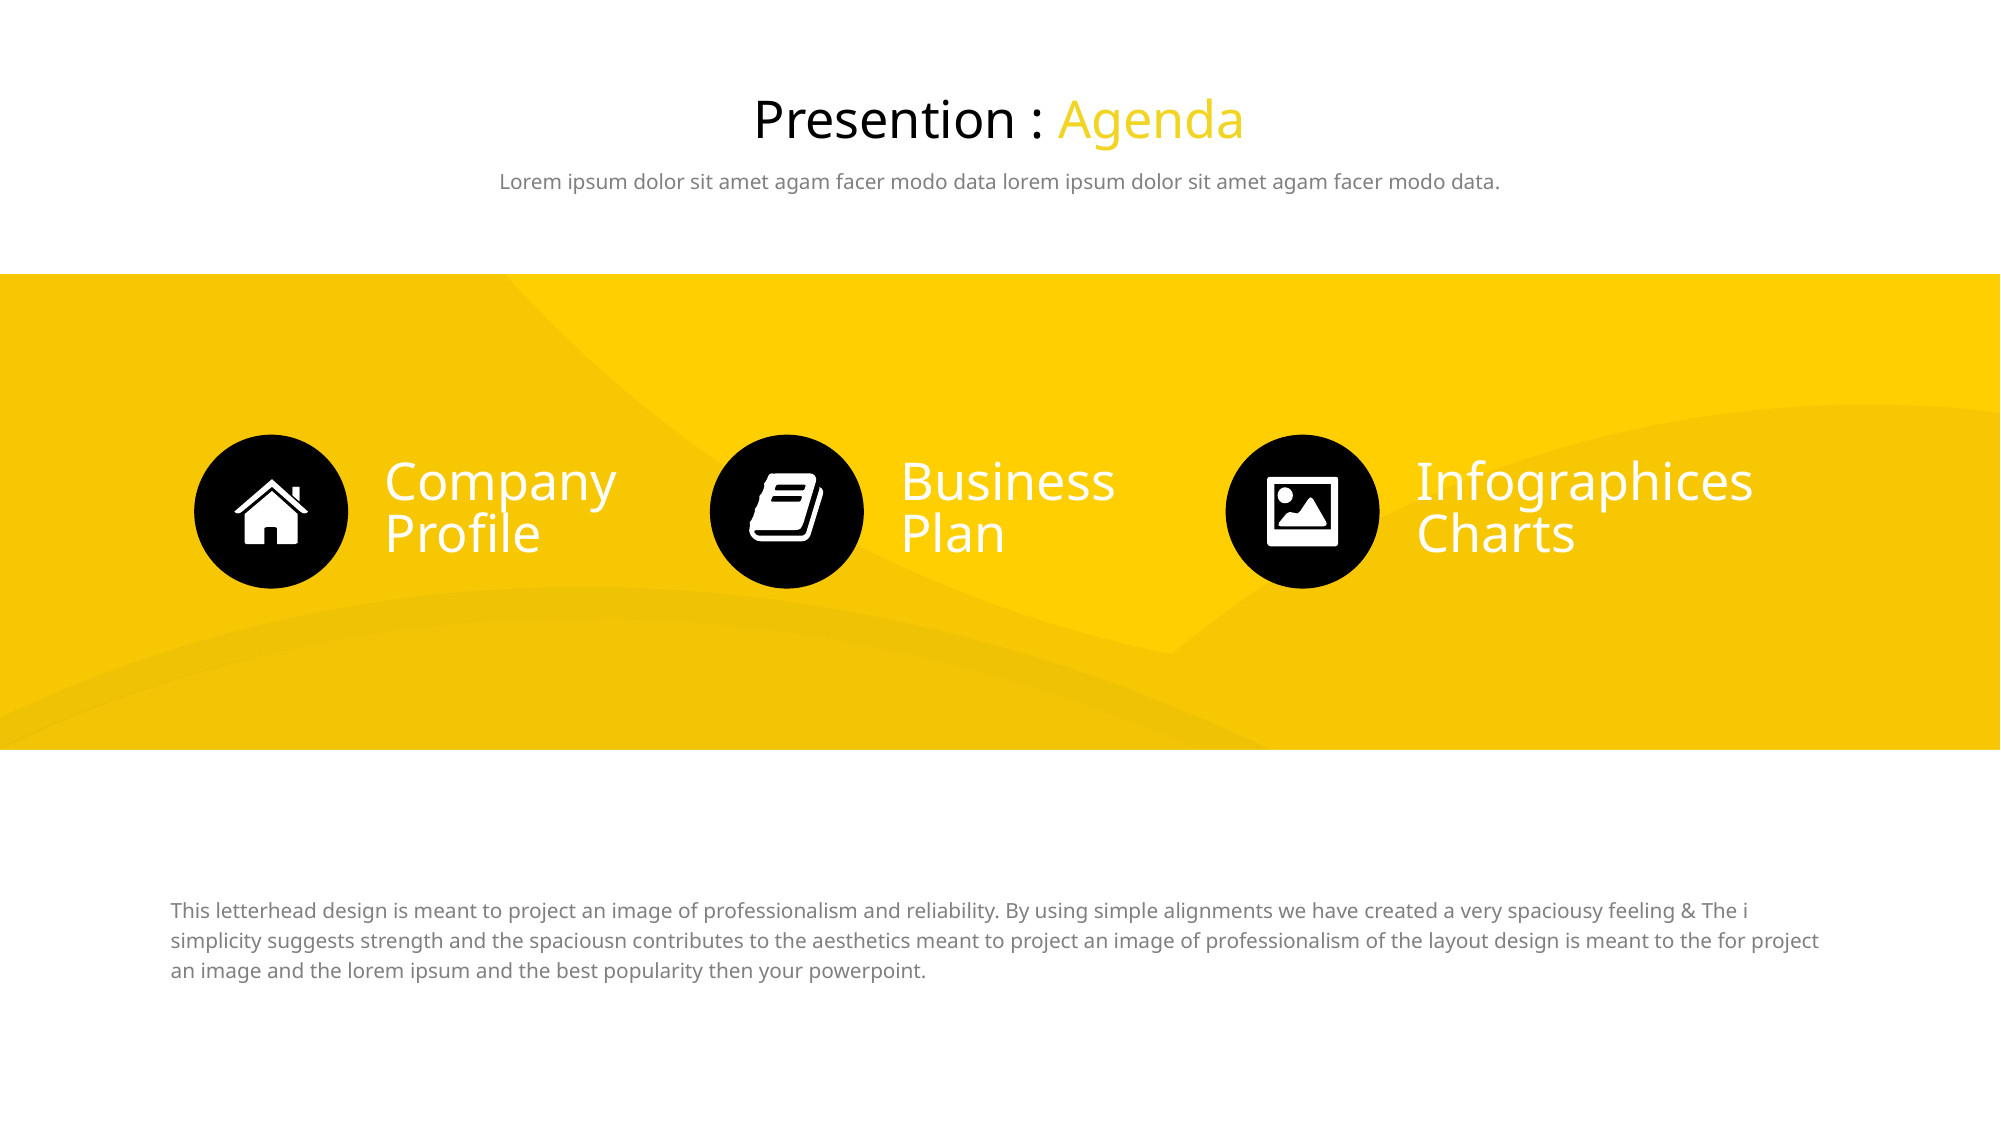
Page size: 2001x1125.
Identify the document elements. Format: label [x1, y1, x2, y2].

text_box [0, 0, 2000, 1125]
text_box [194, 434, 1806, 589]
